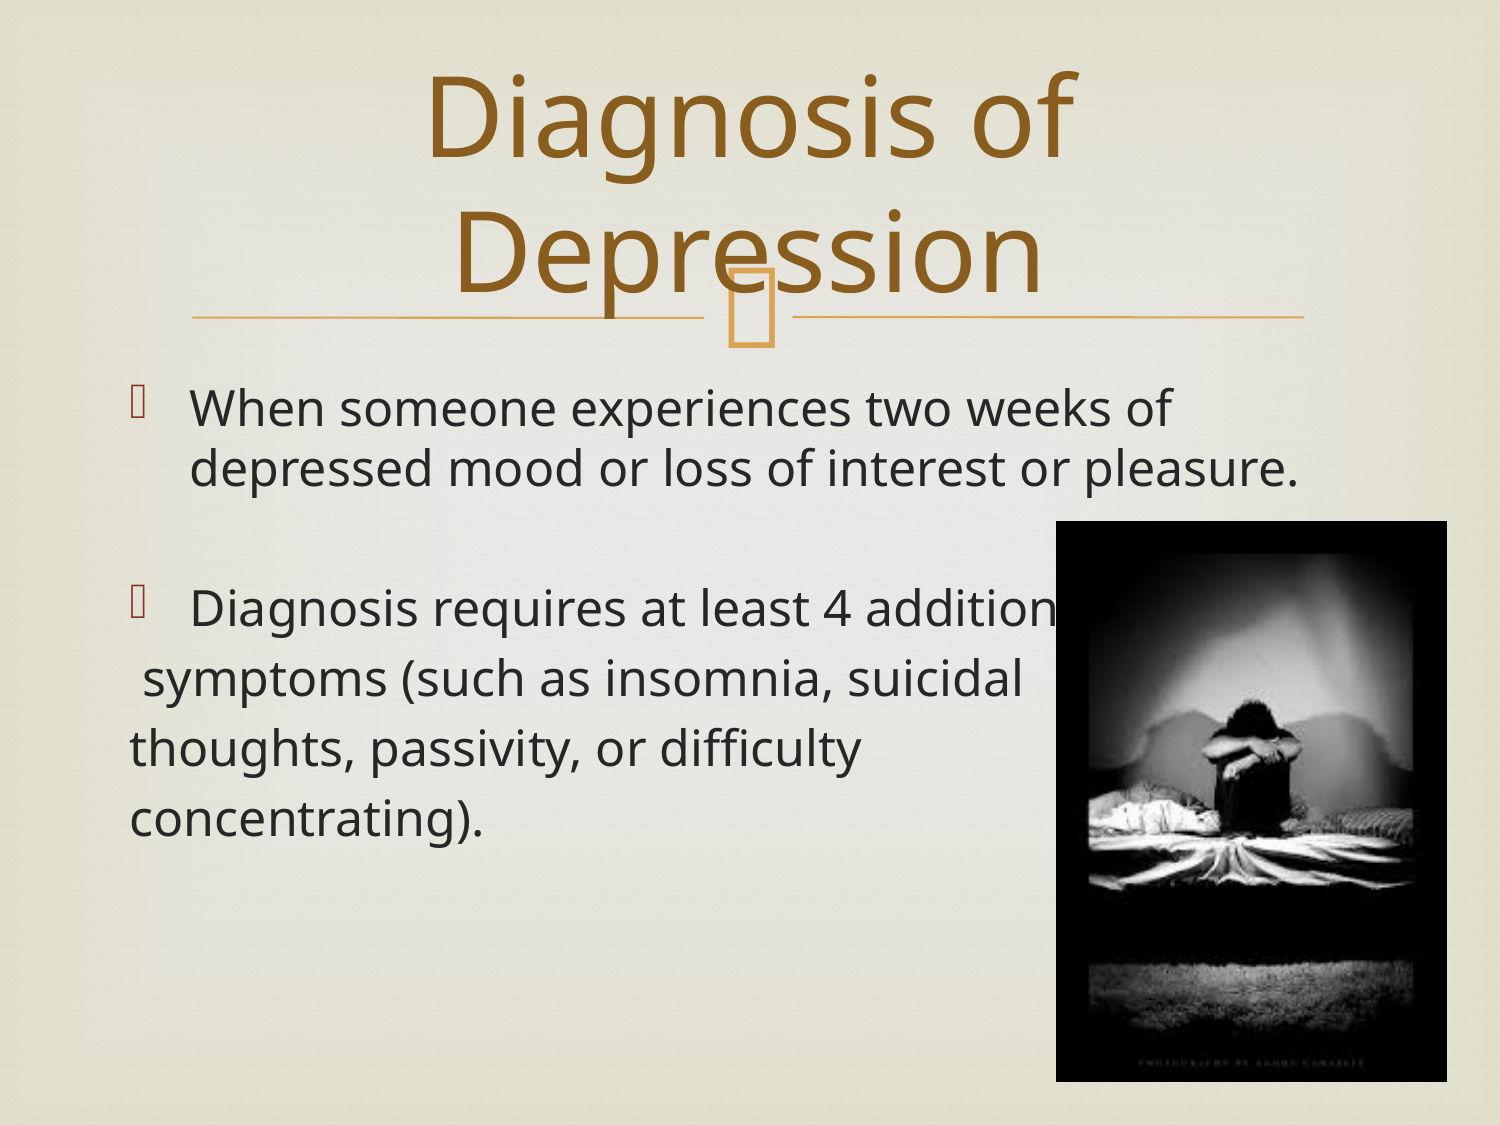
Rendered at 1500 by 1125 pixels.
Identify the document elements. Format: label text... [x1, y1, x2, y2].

list When someone experiences two weeks of depressed mood or loss of interest or pleasure. Diagnosis requires at least 4 additional symptoms (such as insomnia, suicidal thoughts, passivity, or difficulty concentrating). [114, 368, 1386, 1005]
picture [1056, 521, 1447, 1083]
title Diagnosis of Depression [112, 93, 1386, 267]
